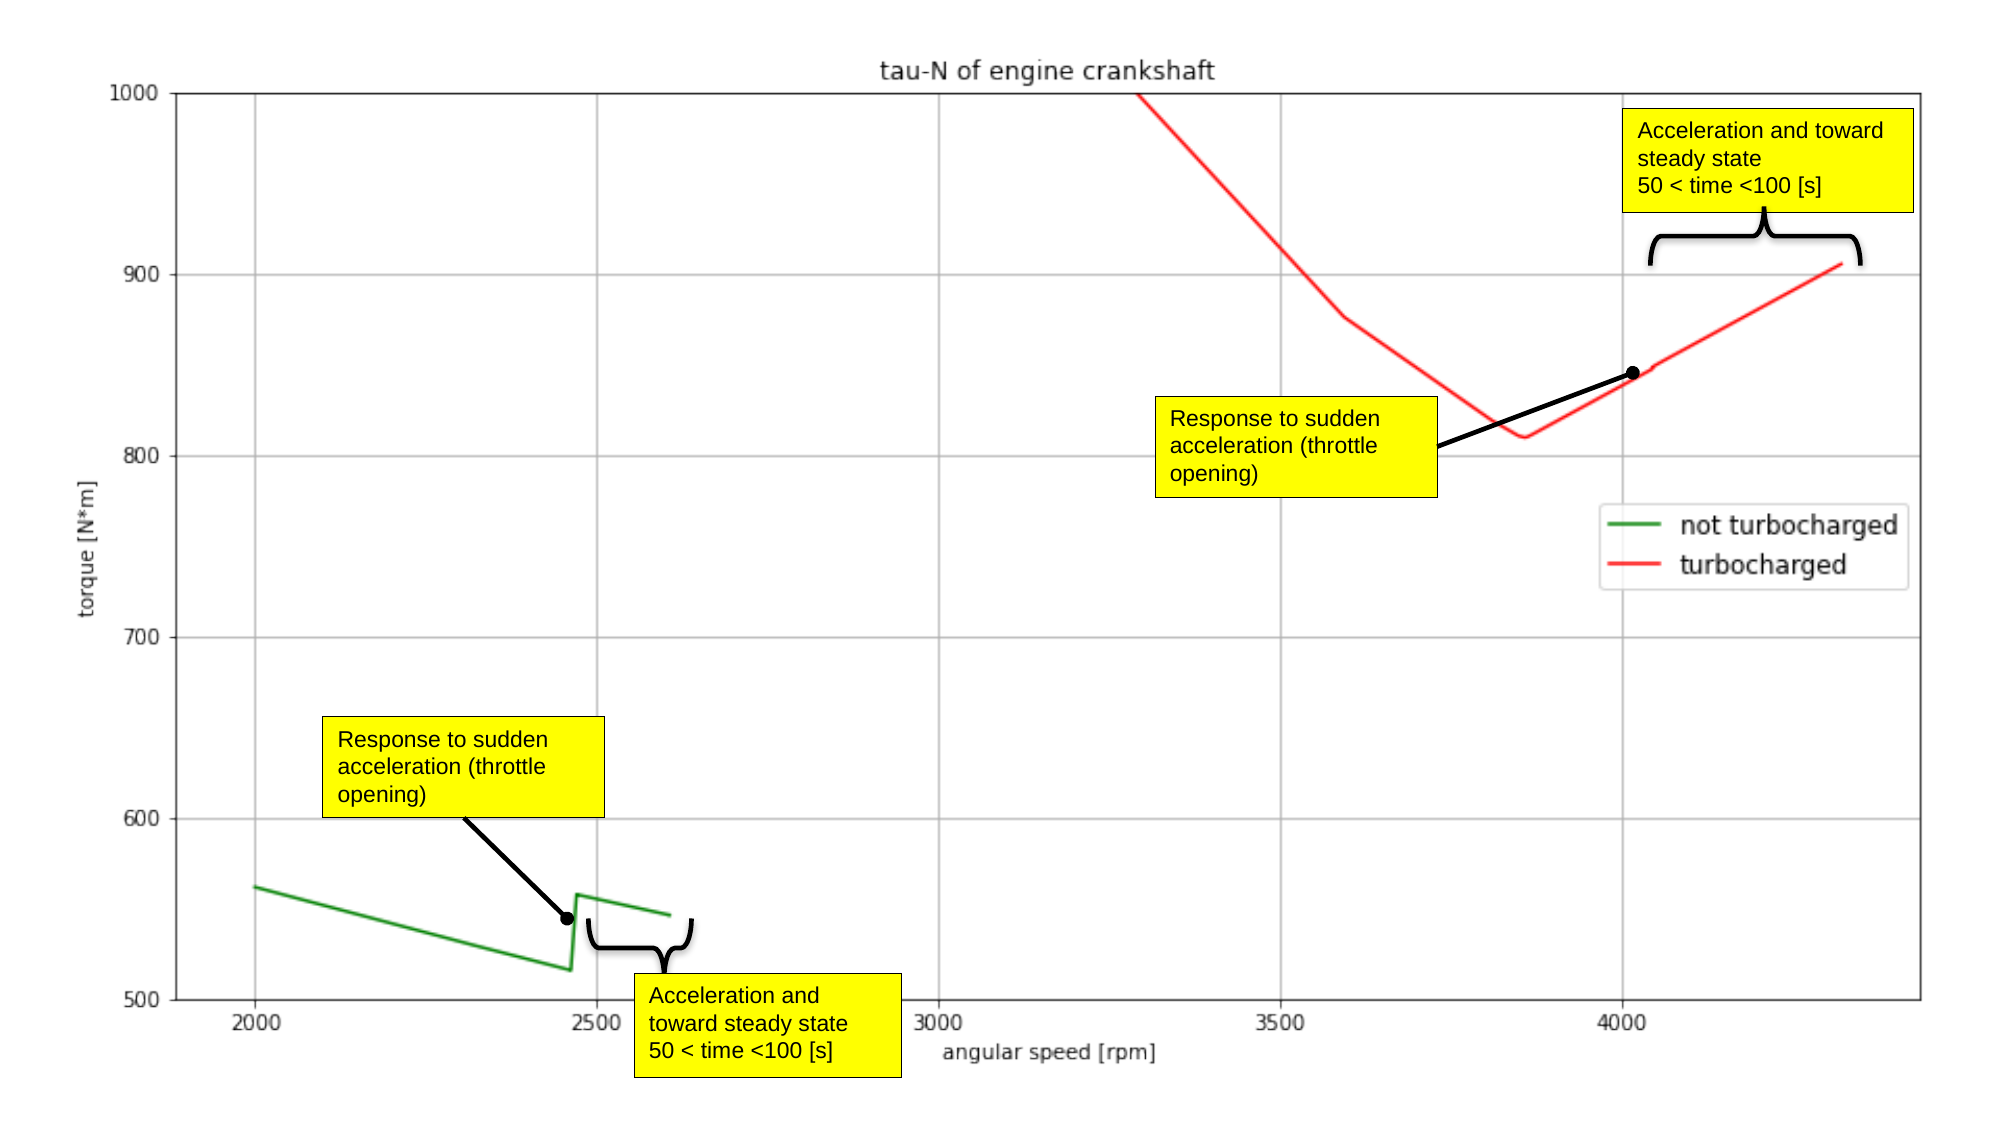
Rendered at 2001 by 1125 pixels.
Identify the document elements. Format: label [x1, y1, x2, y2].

picture [65, 45, 1935, 1080]
